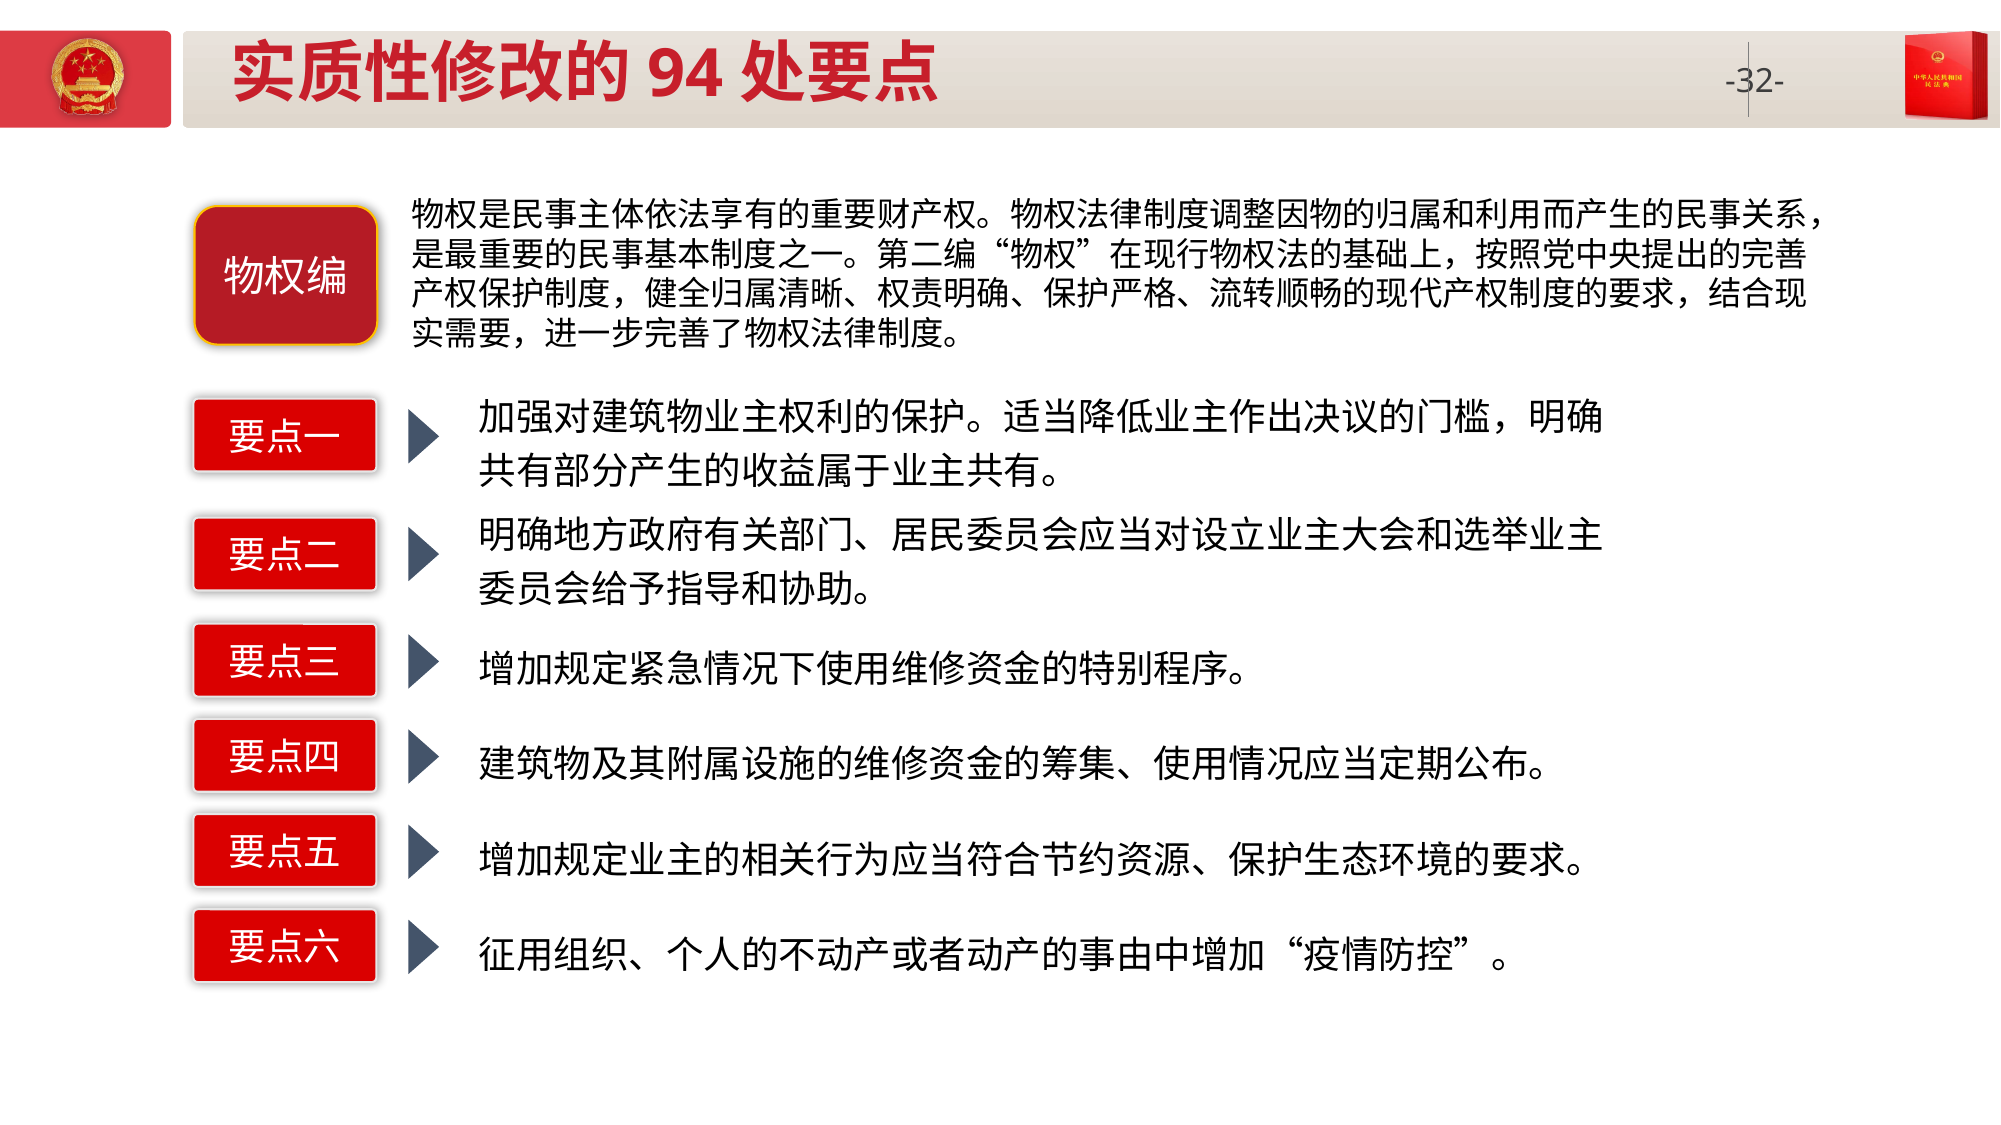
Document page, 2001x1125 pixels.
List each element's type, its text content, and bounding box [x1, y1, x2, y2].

text_box 物权是民事主体依法享有的重要财产权。物权法律制度调整因物的归属和利用而产生的民事关系，是最重要的民事基本制度之一。第二编“物权”在现行物权法的基础上，按照党中央提出的完善产权保护制度，健全归属清晰、权责明确、保护严格、流转顺畅的现代产权制度的要求，结合现实需要，进一步完善了物权法律制度。 [396, 185, 1834, 360]
text_box 增加规定紧急情况下使用维修资金的特别程序。 [463, 628, 1619, 698]
text_box [408, 824, 440, 879]
text_box 要点四 [193, 718, 377, 792]
text_box 要点五 [193, 814, 377, 887]
text_box 征用组织、个人的不动产或者动产的事由中增加“疫情防控”。 [463, 914, 1619, 984]
text_box 要点三 [193, 623, 377, 697]
text_box 要点二 [193, 517, 377, 591]
picture [1865, 22, 2001, 120]
text_box 要点一 [193, 398, 377, 472]
text_box [408, 919, 440, 975]
text_box 明确地方政府有关部门、居民委员会应当对设立业主大会和选举业主委员会给予指导和协助。 [463, 494, 1619, 617]
text_box 建筑物及其附属设施的维修资金的筹集、使用情况应当定期公布。 [463, 724, 1619, 793]
text_box 增加规定业主的相关行为应当符合节约资源、保护生态环境的要求。 [463, 819, 1619, 888]
title 实质性修改的94处要点 [215, 36, 1749, 115]
text_box [408, 526, 440, 582]
picture [44, 38, 127, 117]
text_box [408, 409, 440, 464]
text_box 要点六 [193, 909, 377, 983]
text_box 物权编 [193, 205, 379, 346]
text_box 加强对建筑物业主权利的保护。适当降低业主作出决议的门槛，明确共有部分产生的收益属于业主共有。 [463, 376, 1619, 494]
text_box [408, 634, 440, 689]
text_box [408, 729, 440, 784]
